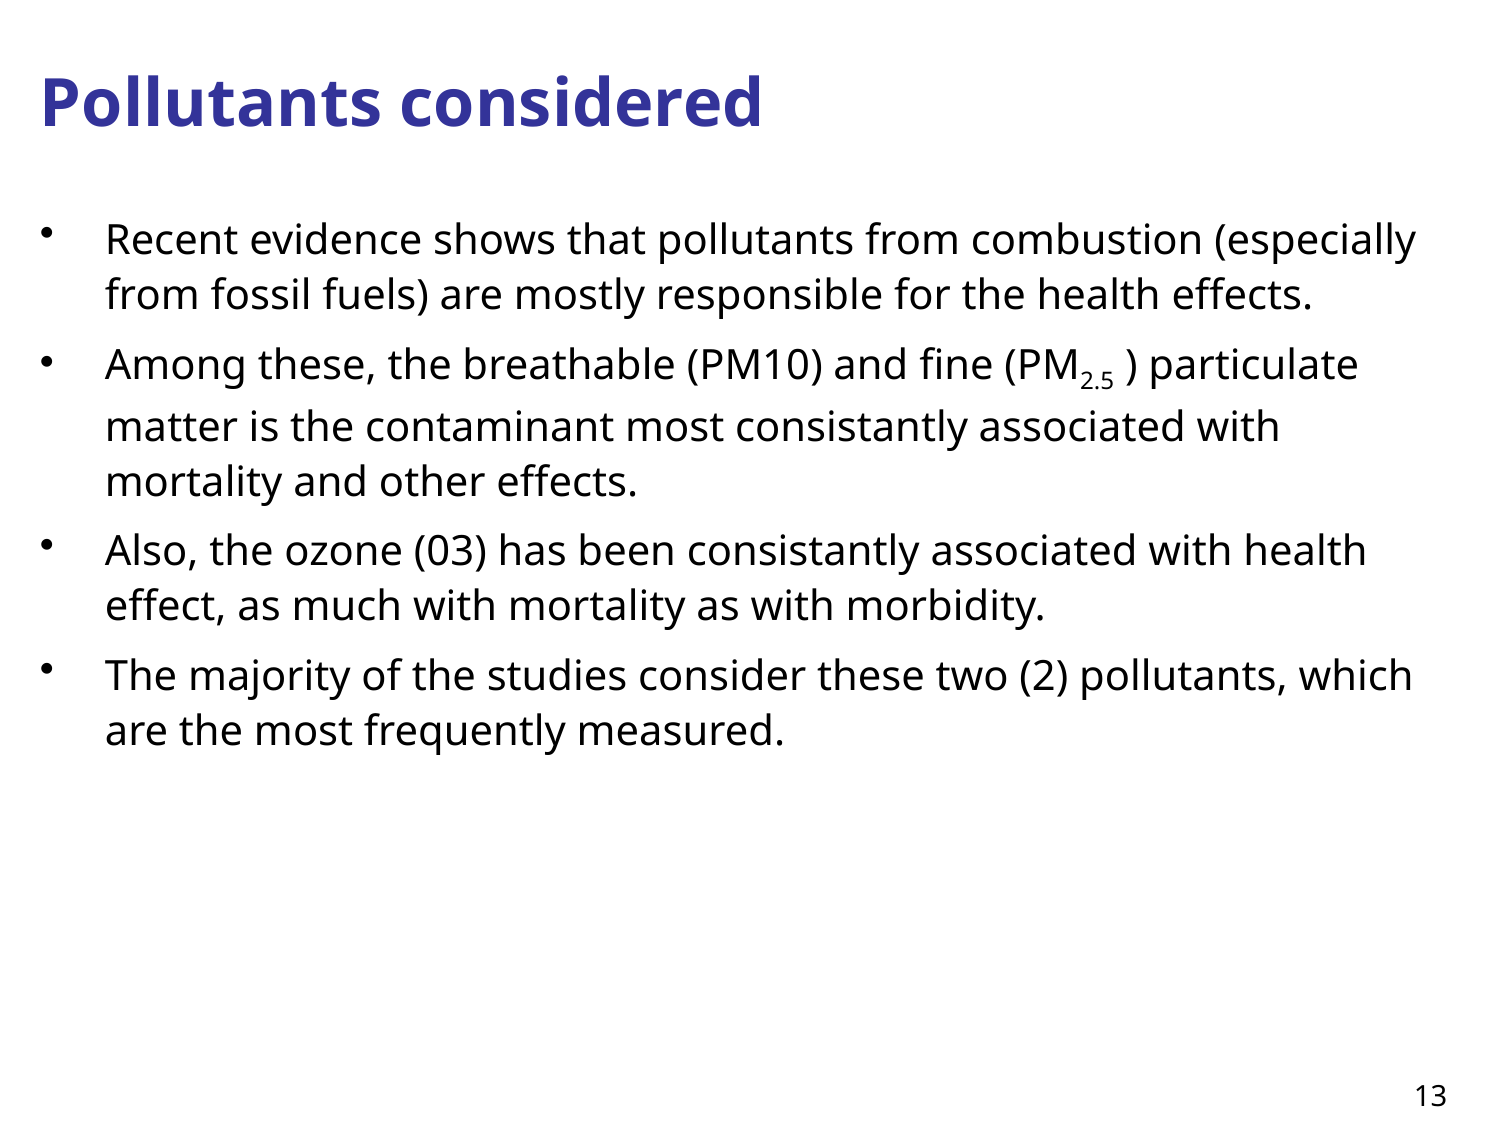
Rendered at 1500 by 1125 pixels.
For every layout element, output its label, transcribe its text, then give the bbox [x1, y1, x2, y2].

list Recent evidence shows that pollutants from combustion (especially from fossil fuels) are mostly responsible for the health effects. Among these, the breathable (PM10) and fine (PM2.5 ) particulate matter is the contaminant most consistantly associated with mortality and other effects. Also, the ozone (03) has been consistantly associated with health effect, as much with mortality as with morbidity. The majority of the studies consider these two (2) pollutants, which are the most frequently measured. [24, 199, 1463, 1101]
title Pollutants considered [24, 24, 1463, 176]
slide_number 13 [1149, 1101, 1463, 1125]
